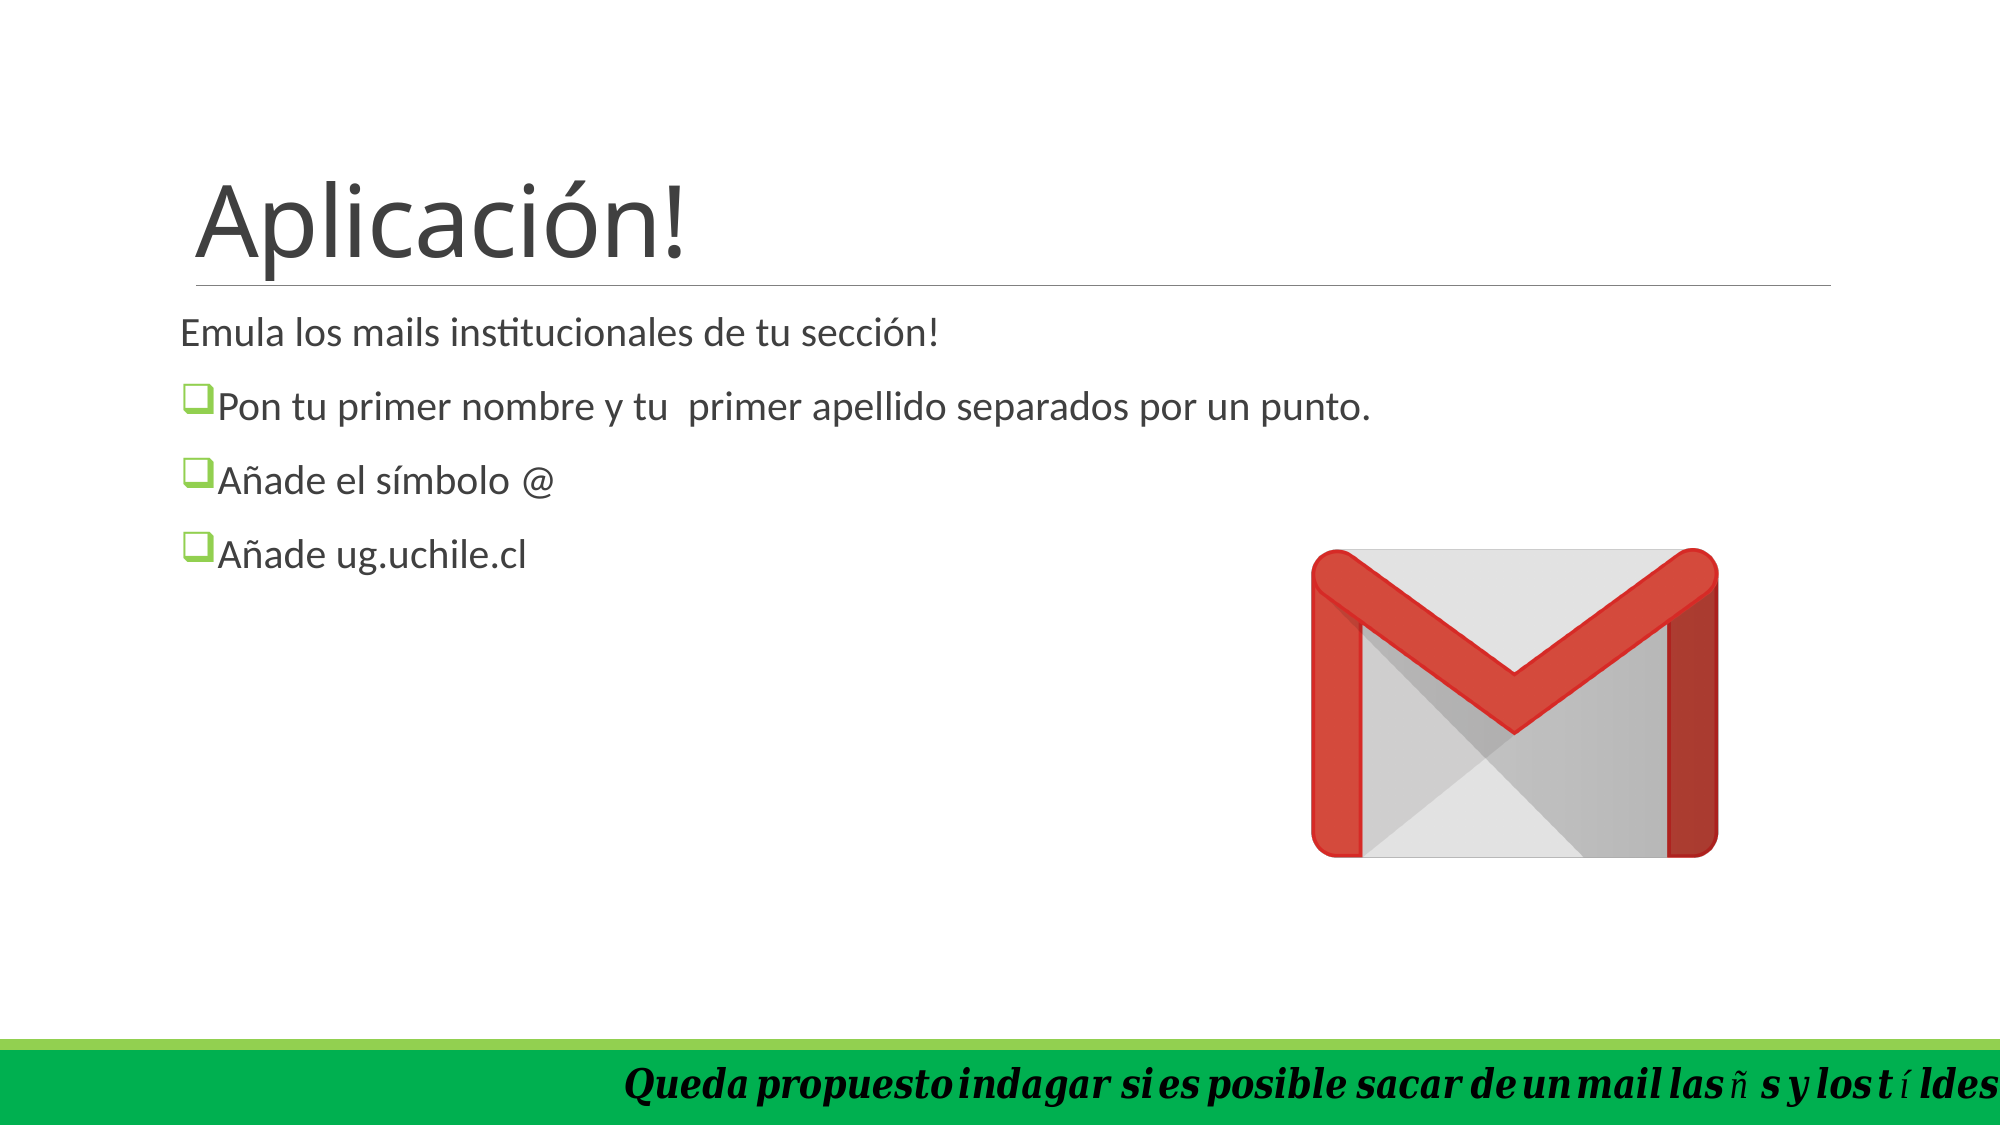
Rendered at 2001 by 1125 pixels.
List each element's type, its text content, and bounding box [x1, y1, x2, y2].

title Aplicación! [180, 47, 1830, 285]
list Emula los mails institucionales de tu sección! Pon tu primer nombre y tu primer apellido separados por un punto. Añade el símbolo @ Añade ug.uchile.cl [180, 302, 1830, 963]
picture [1311, 548, 1721, 859]
